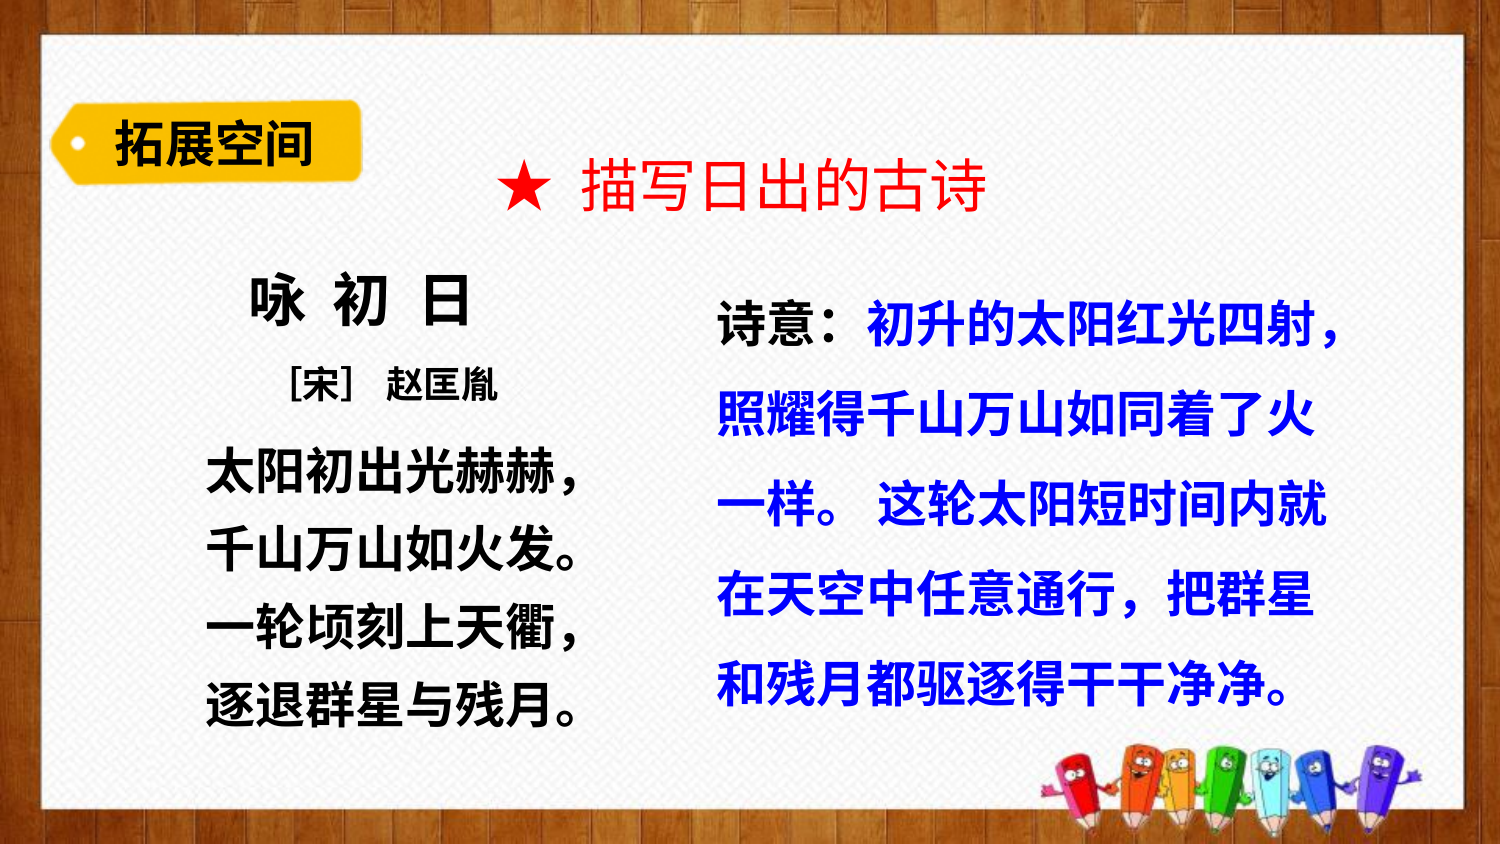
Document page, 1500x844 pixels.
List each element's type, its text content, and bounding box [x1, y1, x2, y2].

text_box ★ 描写日出的古诗 [480, 141, 1125, 227]
text_box 诗意：初升的太阳红光四射，照耀得千山万山如同着了火一样。 这轮太阳短时间内就在天空中任意通行，把群星和残月都驱逐得干干净净。 [701, 255, 1368, 721]
picture [0, 0, 1500, 844]
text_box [190, 255, 608, 744]
